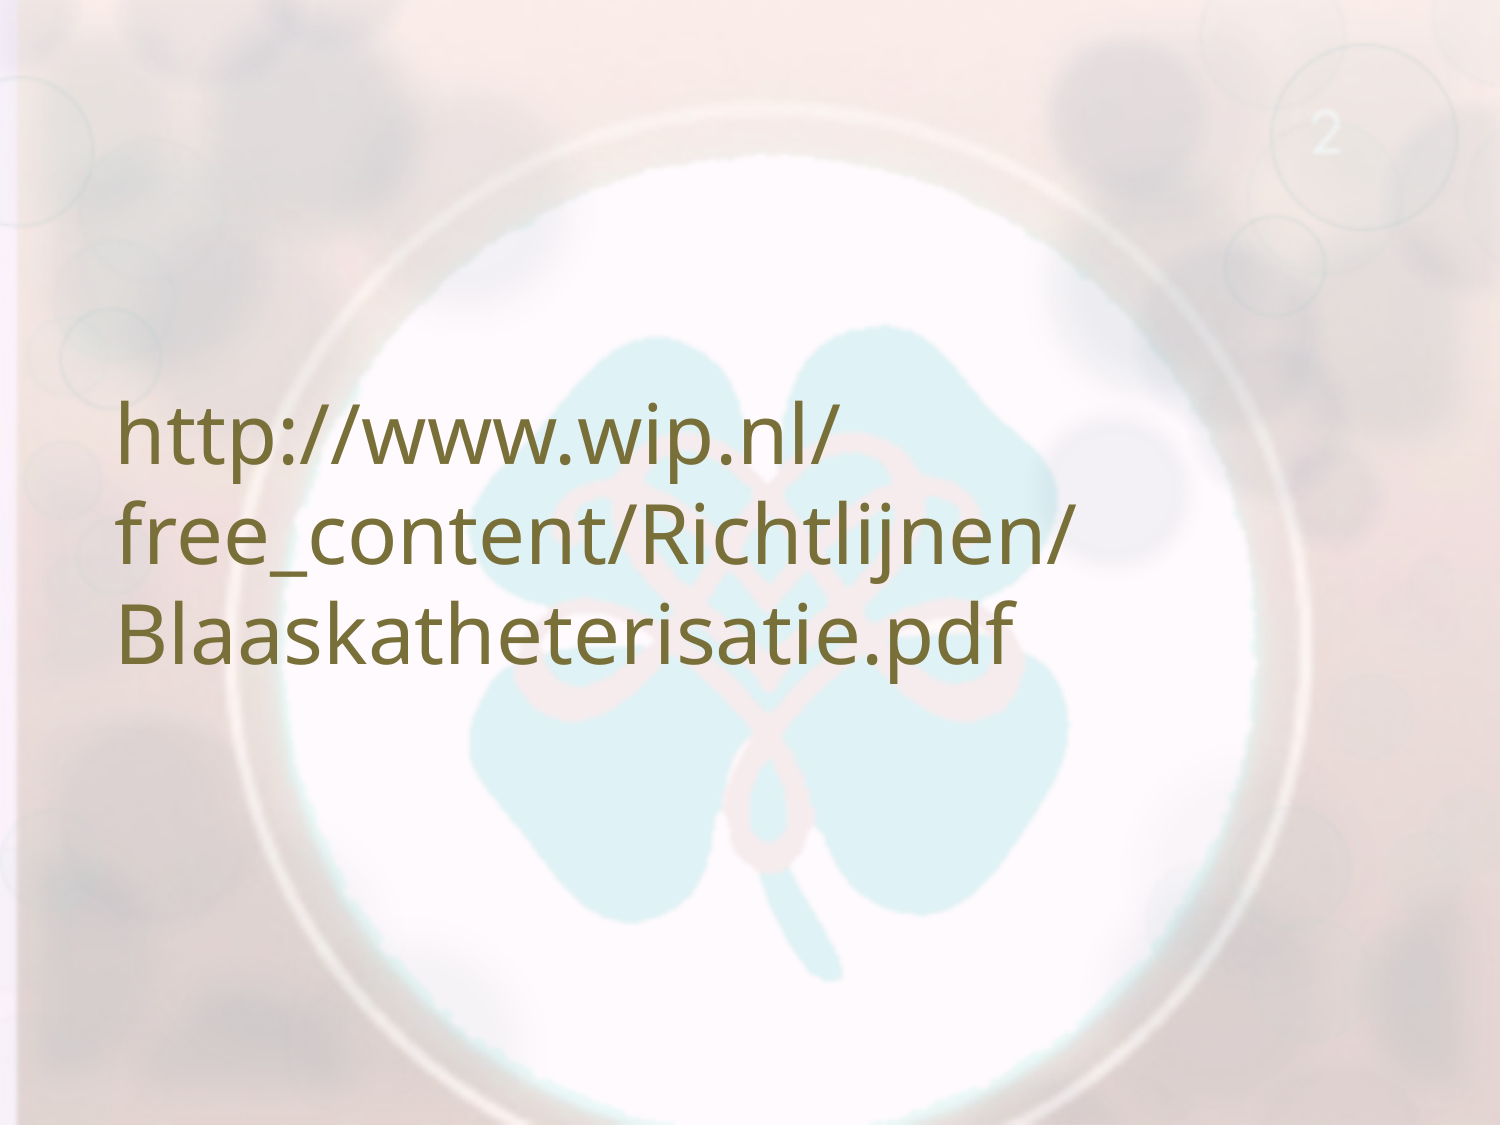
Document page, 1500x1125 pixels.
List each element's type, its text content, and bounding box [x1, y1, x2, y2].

text_box http://www.wip.nl/free_content/Richtlijnen/Blaaskatheterisatie.pdf [100, 373, 1388, 689]
picture [0, 0, 1500, 1125]
